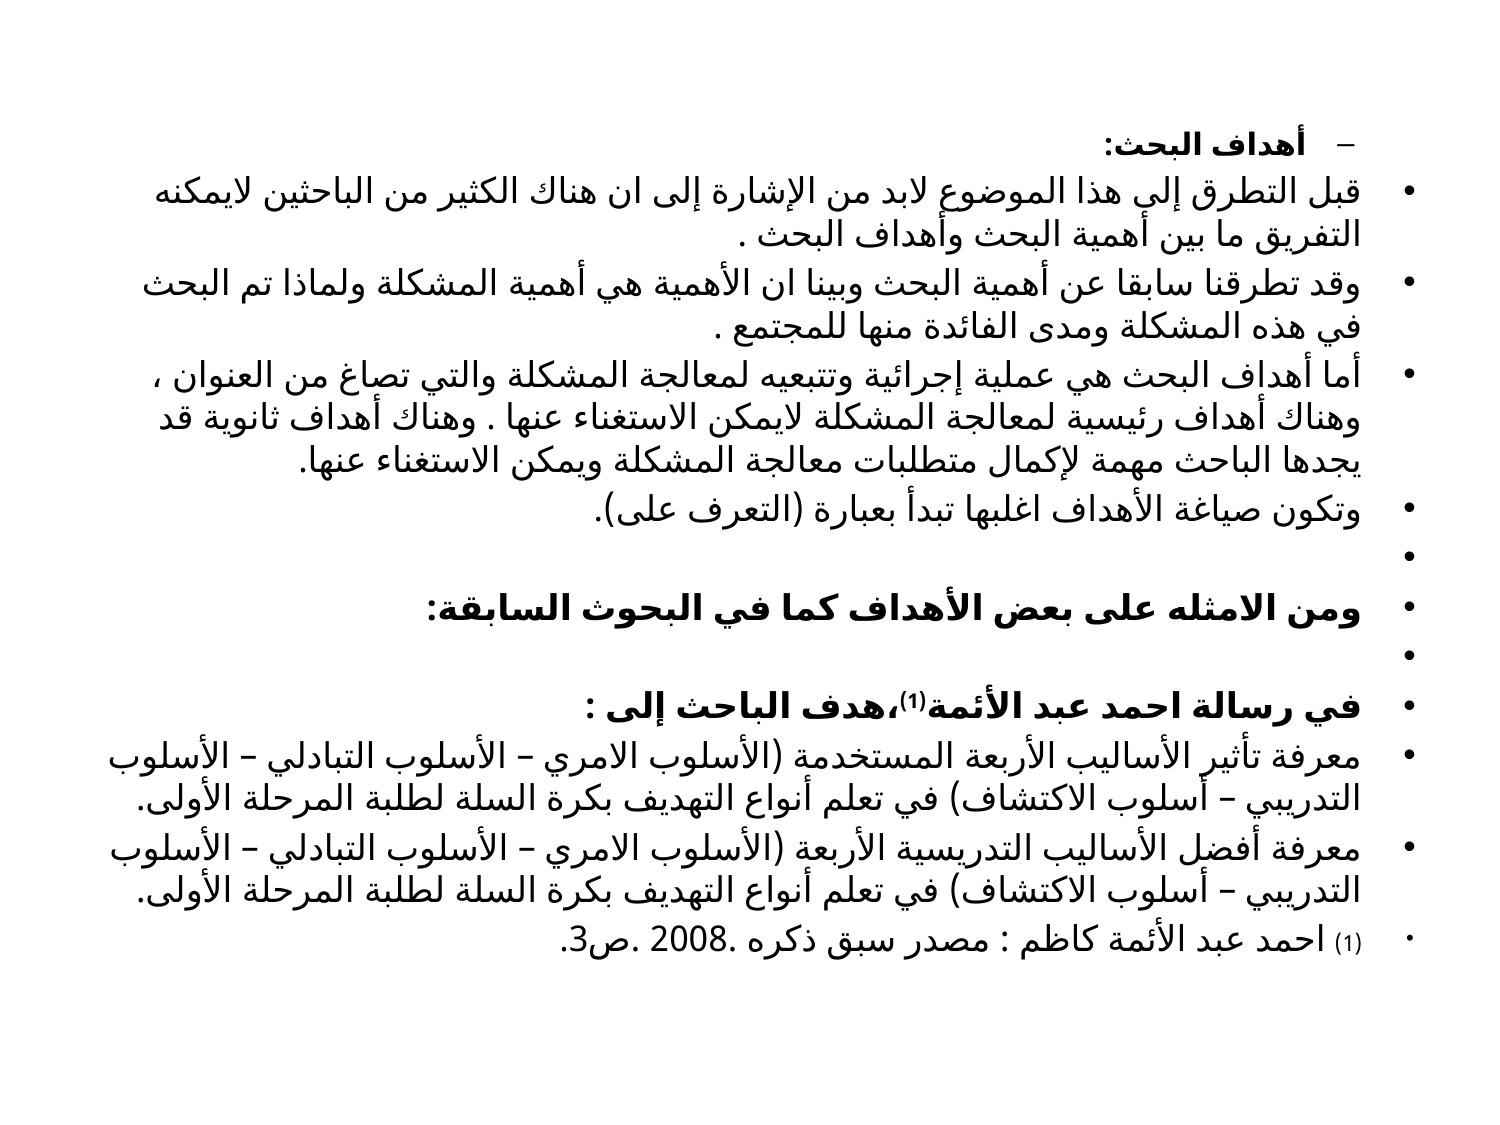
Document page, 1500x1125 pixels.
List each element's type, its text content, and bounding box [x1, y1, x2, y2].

list أهداف البحث: قبل التطرق إلى هذا الموضوع لابد من الإشارة إلى ان هناك الكثير من الباحثين لايمكنه التفريق ما بين أهمية البحث وأهداف البحث . وقد تطرقنا سابقا عن أهمية البحث وبينا ان الأهمية هي أهمية المشكلة ولماذا تم البحث في هذه المشكلة ومدى الفائدة منها للمجتمع . أما أهداف البحث هي عملية إجرائية وتتبعيه لمعالجة المشكلة والتي تصاغ من العنوان ، وهناك أهداف رئيسية لمعالجة المشكلة لايمكن الاستغناء عنها . وهناك أهداف ثانوية قد يجدها الباحث مهمة لإكمال متطلبات معالجة المشكلة ويمكن الاستغناء عنها. وتكون صياغة الأهداف اغلبها تبدأ بعبارة (التعرف على). ومن الامثله على بعض الأهداف كما في البحوث السابقة: في رسالة احمد عبد الأئمة(1)،هدف الباحث إلى : معرفة تأثير الأساليب الأربعة المستخدمة (الأسلوب الامري – الأسلوب التبادلي – الأسلوب التدريبي – أسلوب الاكتشاف) في تعلم أنواع التهديف بكرة السلة لطلبة المرحلة الأولى. معرفة أفضل الأساليب التدريسية الأربعة (الأسلوب الامري – الأسلوب التبادلي – الأسلوب التدريبي – أسلوب الاكتشاف) في تعلم أنواع التهديف بكرة السلة لطلبة المرحلة الأولى. (1) احمد عبد الأئمة كاظم : مصدر سبق ذكره .2008 .ص3. [75, 117, 1425, 1005]
